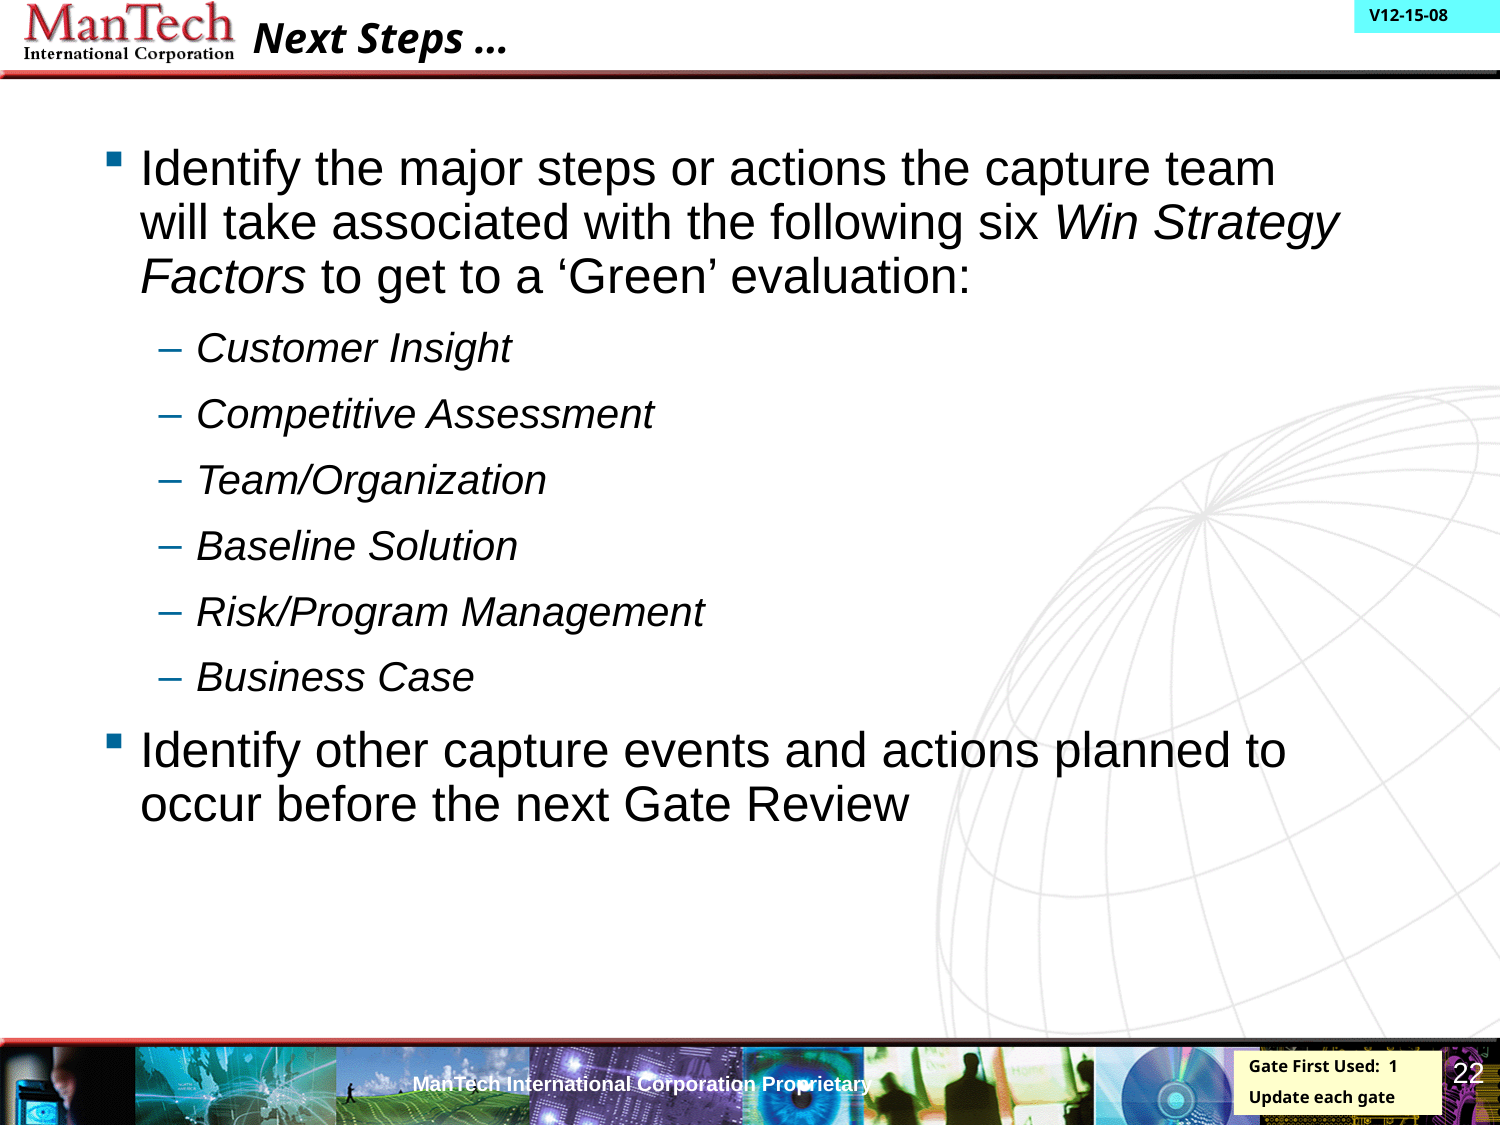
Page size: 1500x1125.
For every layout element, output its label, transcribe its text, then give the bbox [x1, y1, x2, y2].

title Next Steps … [237, 4, 1500, 70]
list Identify the major steps or actions the capture team will take associated with the following six Win Strategy Factors to get to a ‘Green’ evaluation: Customer Insight Competitive Assessment Team/Organization Baseline Solution Risk/Program Management Business Case Identify other capture events and actions planned to occur before the next Gate Review [87, 134, 1358, 919]
slide_number 22 [1149, 1046, 1500, 1125]
text_box Gate First Used: 1 Update each gate [1233, 1050, 1443, 1115]
